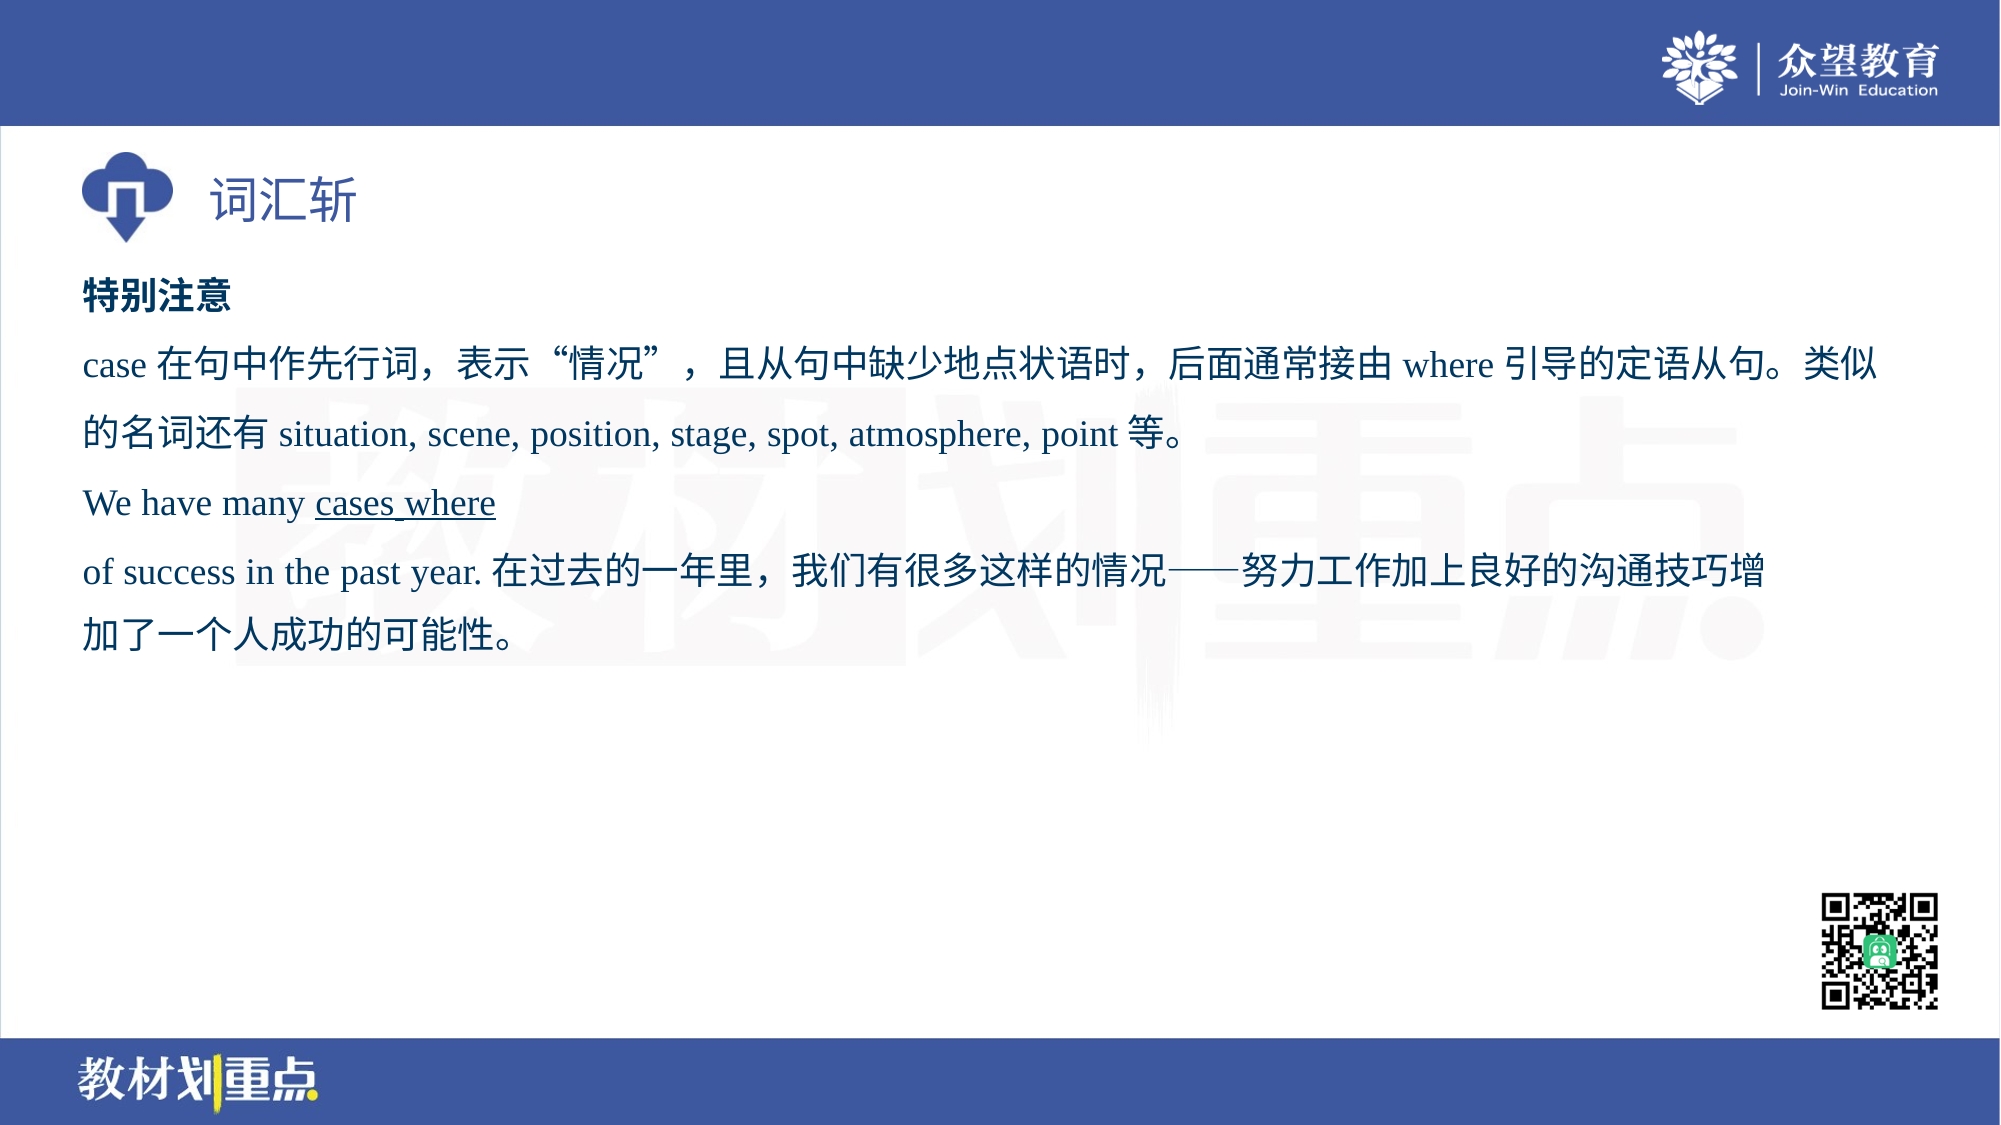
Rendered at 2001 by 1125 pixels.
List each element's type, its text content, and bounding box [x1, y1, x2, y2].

text_box 特别注意 case在句中作先行词，表示“情况”，且从句中缺少地点状语时，后面通常接由where引导的定语从句。类似 的名词还有situation, scene, position, stage, spot, atmosphere, point等。 We have many cases where. .hard work as well as good communication skills has multiplied one's chances of success in the past year.在过去的一年里，我们有很多这样的情况——努力工作加上良好的沟通技巧增 加了一个人成功的可能性。 [82, 247, 1817, 650]
picture [0, 0, 2000, 1125]
